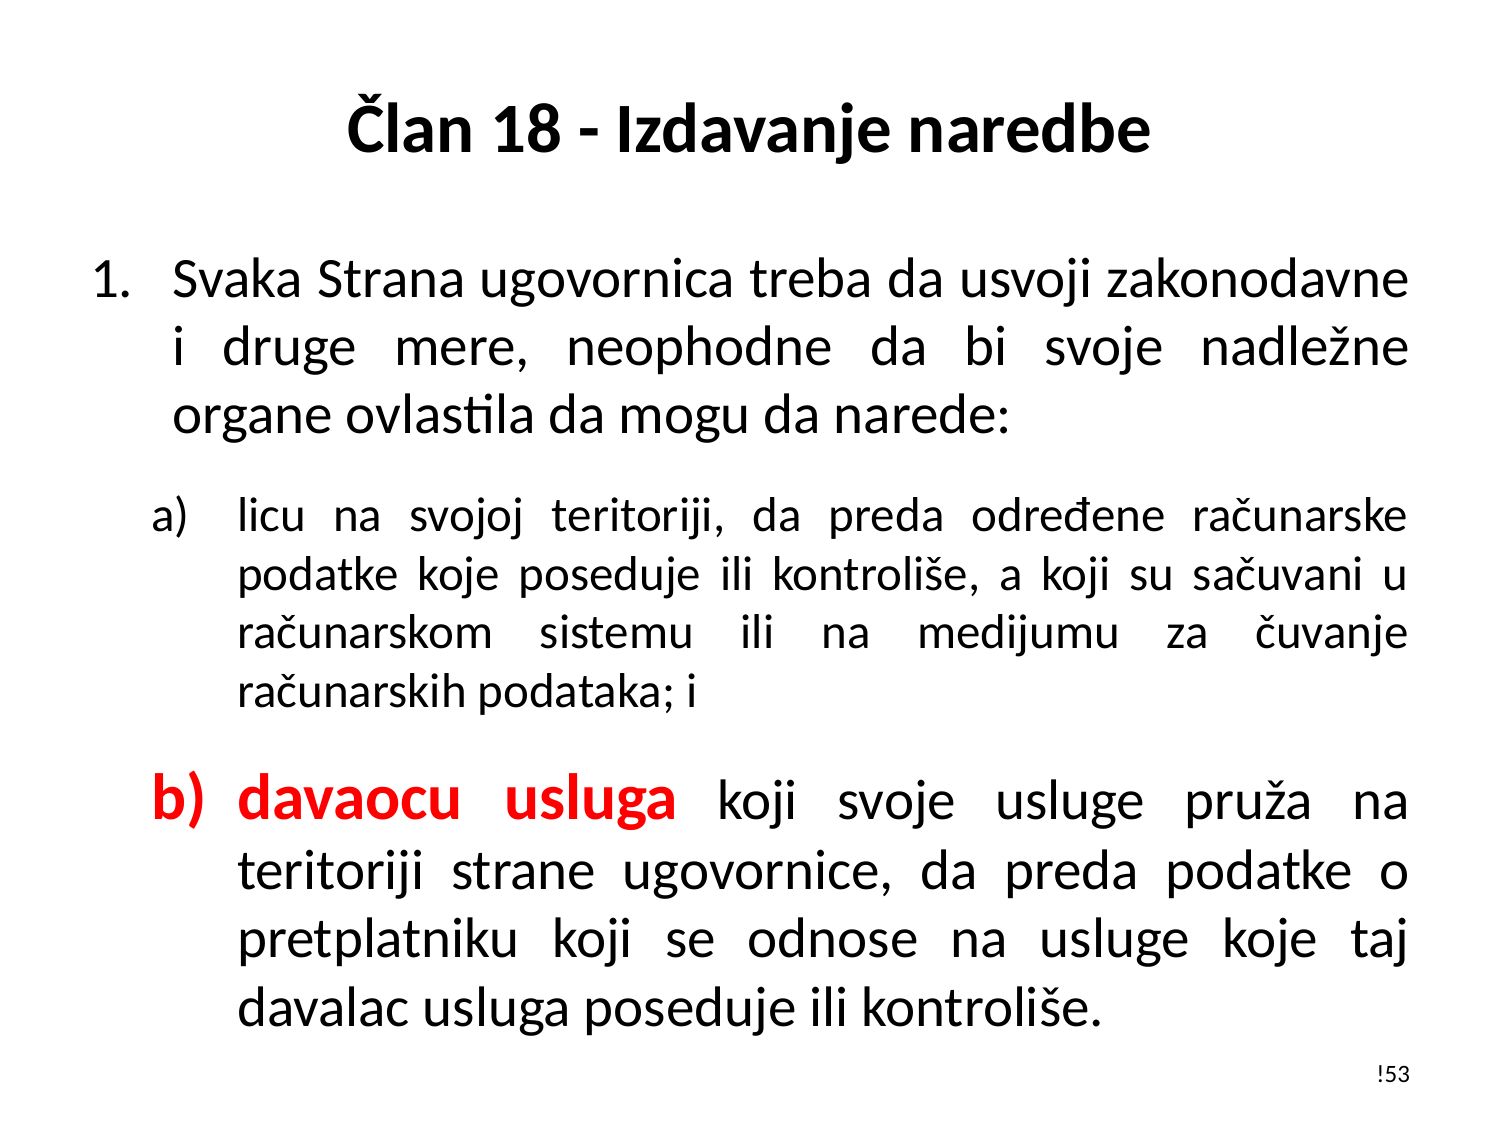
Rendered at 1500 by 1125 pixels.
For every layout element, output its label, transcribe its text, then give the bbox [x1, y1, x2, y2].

list Svaka Strana ugovornica treba da usvoji zakonodavne i druge mere, neophodne da bi svoje nadležne organe ovlastila da mogu da narede: licu na svojoj teritoriji, da preda određene računarske podatke koje poseduje ili kontroliše, a koji su sačuvani u računarskom sistemu ili na medijumu za čuvanje računarskih podataka; i davaocu usluga koji svoje usluge pruža na teritoriji strane ugovornice, da preda podatke o pretplatniku koji se odnose na usluge koje taj davalac usluga poseduje ili kontroliše. [74, 232, 1426, 1053]
slide_number !53 [1074, 1042, 1425, 1103]
title Član 18 - Izdavanje naredbe [74, 44, 1426, 204]
